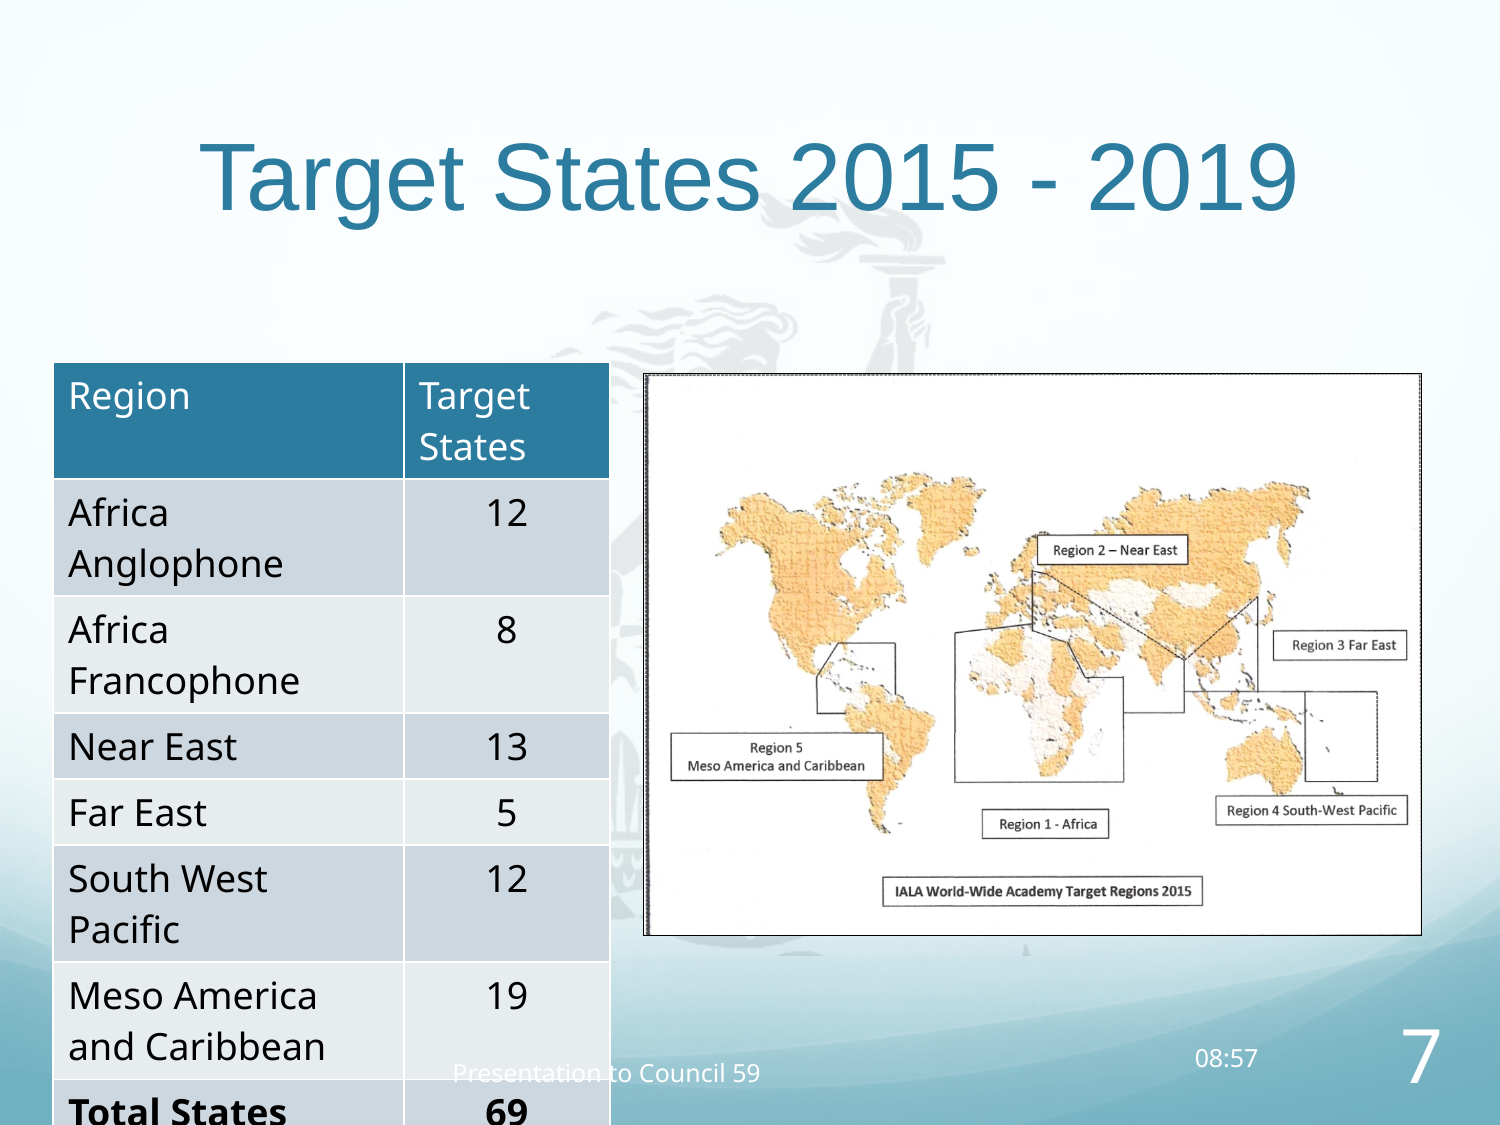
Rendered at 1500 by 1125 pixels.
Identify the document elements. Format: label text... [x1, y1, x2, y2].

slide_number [1140, 1062, 1274, 1090]
table_cell 13 [405, 714, 609, 778]
table_cell 12 [405, 846, 609, 961]
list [751, 265, 1314, 1044]
table_cell Near East [54, 714, 403, 778]
table_cell 69 [405, 1080, 609, 1125]
table_cell Total States [54, 1080, 403, 1125]
title Target States 2015 - 2019 [90, 17, 1410, 237]
table_cell Meso America and Caribbean [54, 963, 403, 1079]
slide_number 7 [1295, 1029, 1459, 1090]
table_cell 5 [405, 780, 609, 844]
table_cell Africa Francophone [54, 597, 403, 712]
table_cell 8 [405, 597, 609, 712]
table_cell Far East [54, 780, 403, 844]
table_cell South West Pacific [54, 846, 403, 961]
footer Presentation to Council 59 [437, 1042, 1140, 1103]
table_cell 12 [405, 480, 609, 595]
picture [644, 374, 751, 935]
table_header Target States [405, 363, 609, 478]
table_header Region [54, 363, 403, 478]
table_cell 19 [405, 963, 609, 1079]
table_cell Africa Anglophone [54, 480, 403, 595]
picture [1314, 374, 1421, 935]
